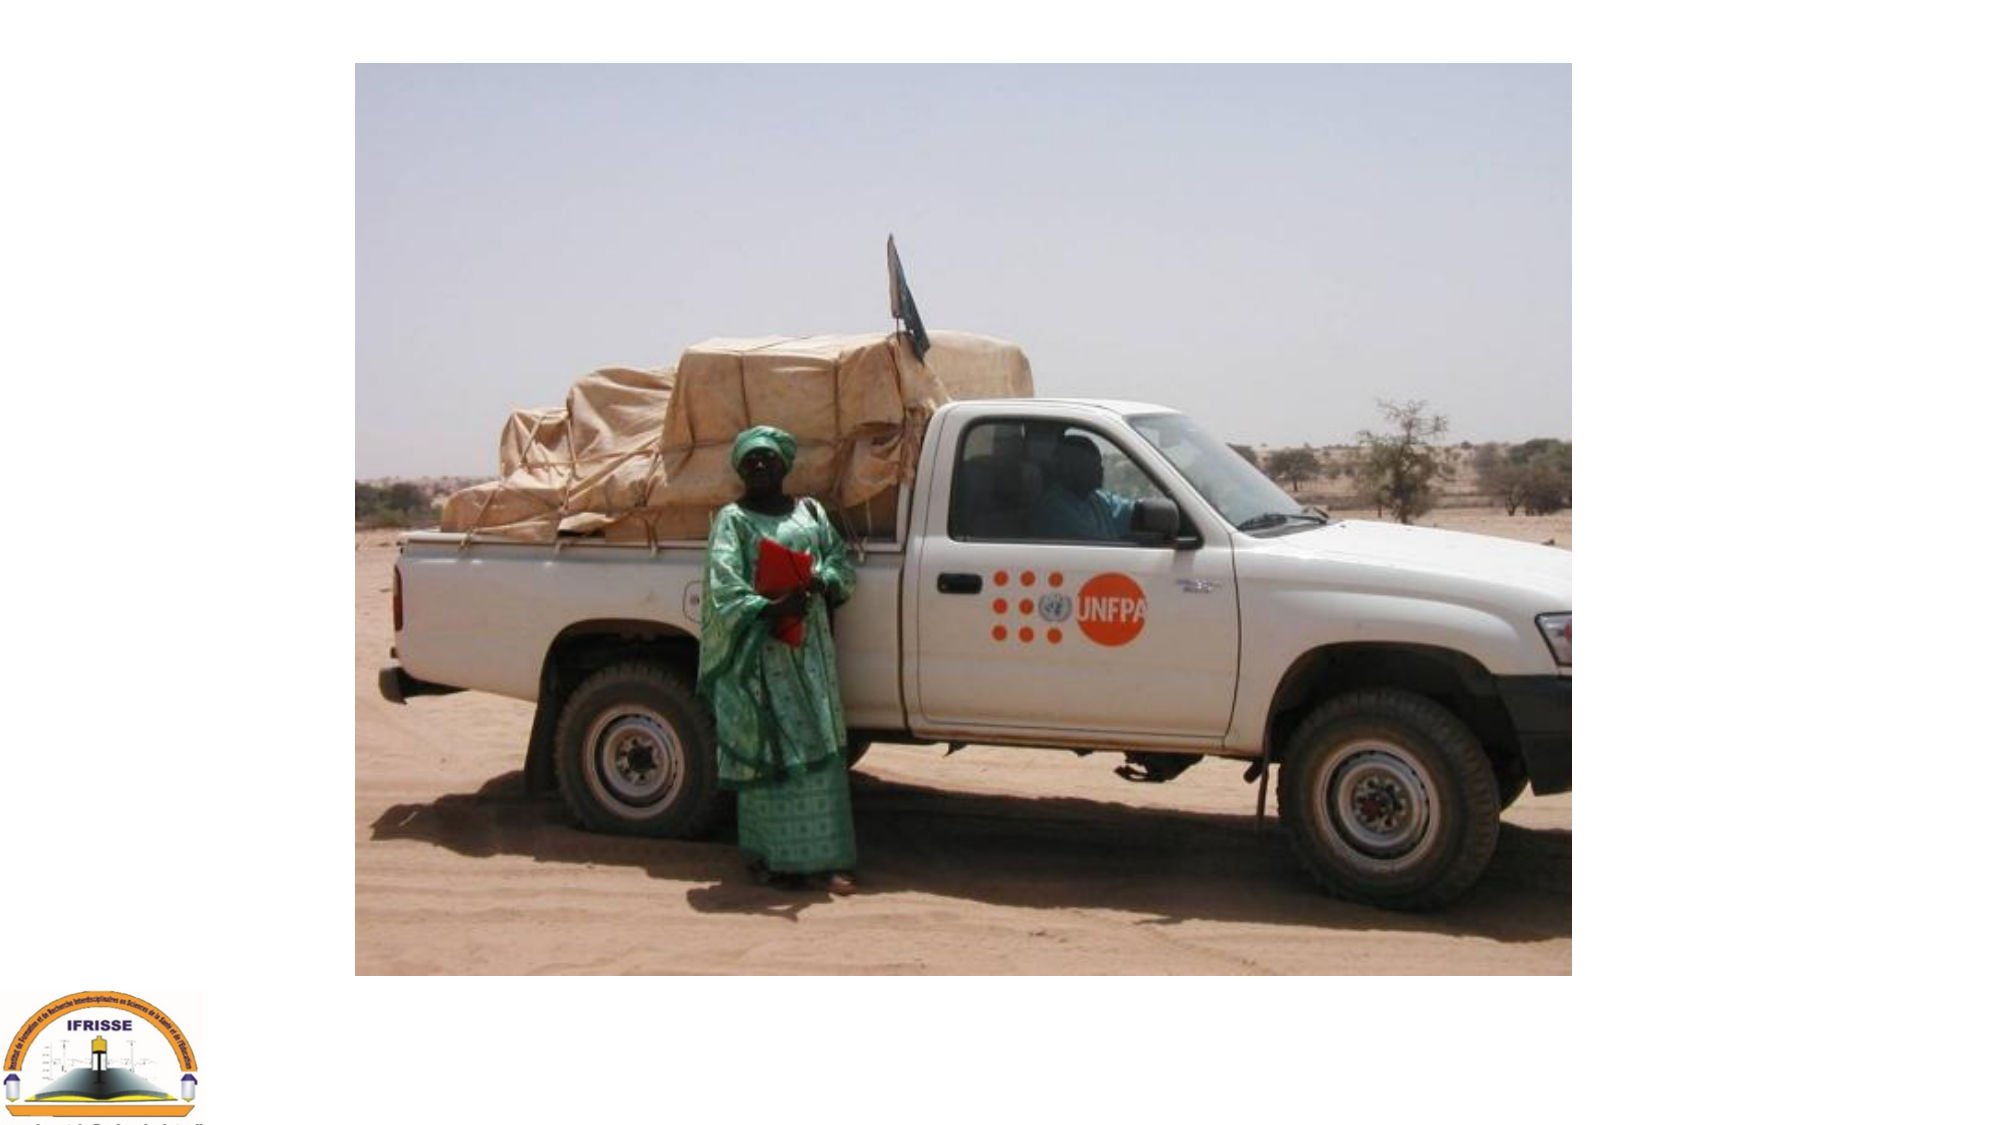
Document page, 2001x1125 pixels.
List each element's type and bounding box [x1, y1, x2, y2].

picture [0, 990, 204, 1125]
picture [355, 63, 1572, 976]
